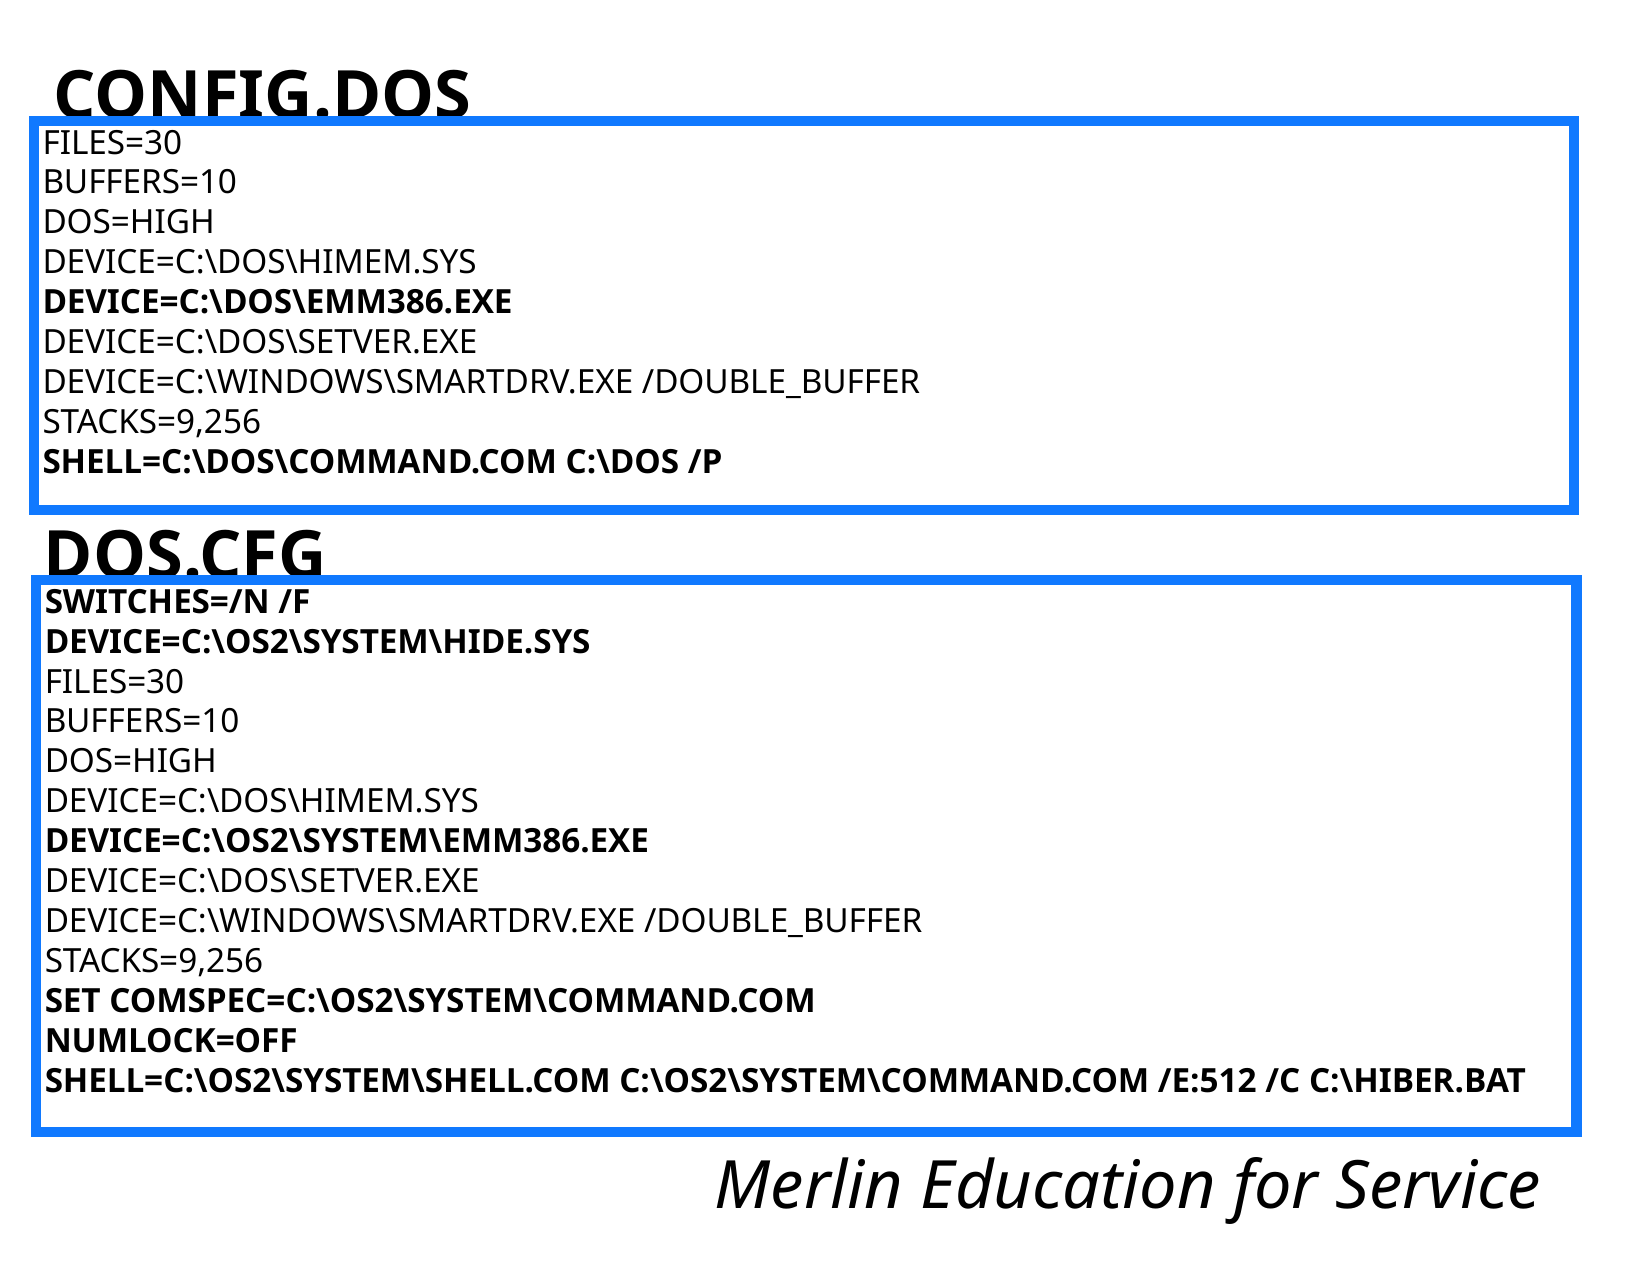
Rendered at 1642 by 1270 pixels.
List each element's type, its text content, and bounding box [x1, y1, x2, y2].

text_box CONFIG.DOS [53, 52, 839, 120]
text_box Merlin Education for Service [714, 1141, 1543, 1222]
text_box SWITCHES=/N /F DEVICE=C:\OS2\SYSTEM\HIDE.SYS FILES=30 BUFFERS=10 DOS=HIGH DEVICE=C:\DOS\HIMEM.SYS DEVICE=C:\OS2\SYSTEM\EMM386.EXE DEVICE=C:\DOS\SETVER.EXE DEVICE=C:\WINDOWS\SMARTDRV.EXE /DOUBLE_BUFFER STACKS=9,256 SET COMSPEC=C:\OS2\SYSTEM\COMMAND.COM NUMLOCK=OFF SHELL=C:\OS2\SYSTEM\SHELL.COM C:\OS2\SYSTEM\COMMAND.COM /E:512 /C C:\HIBER.BAT [36, 579, 1577, 1132]
text_box DOS.CFG [43, 511, 830, 579]
text_box FILES=30 BUFFERS=10 DOS=HIGH DEVICE=C:\DOS\HIMEM.SYS DEVICE=C:\DOS\EMM386.EXE DEVICE=C:\DOS\SETVER.EXE DEVICE=C:\WINDOWS\SMARTDRV.EXE /DOUBLE_BUFFER STACKS=9,256 SHELL=C:\DOS\COMMAND.COM C:\DOS /P [33, 120, 1575, 510]
